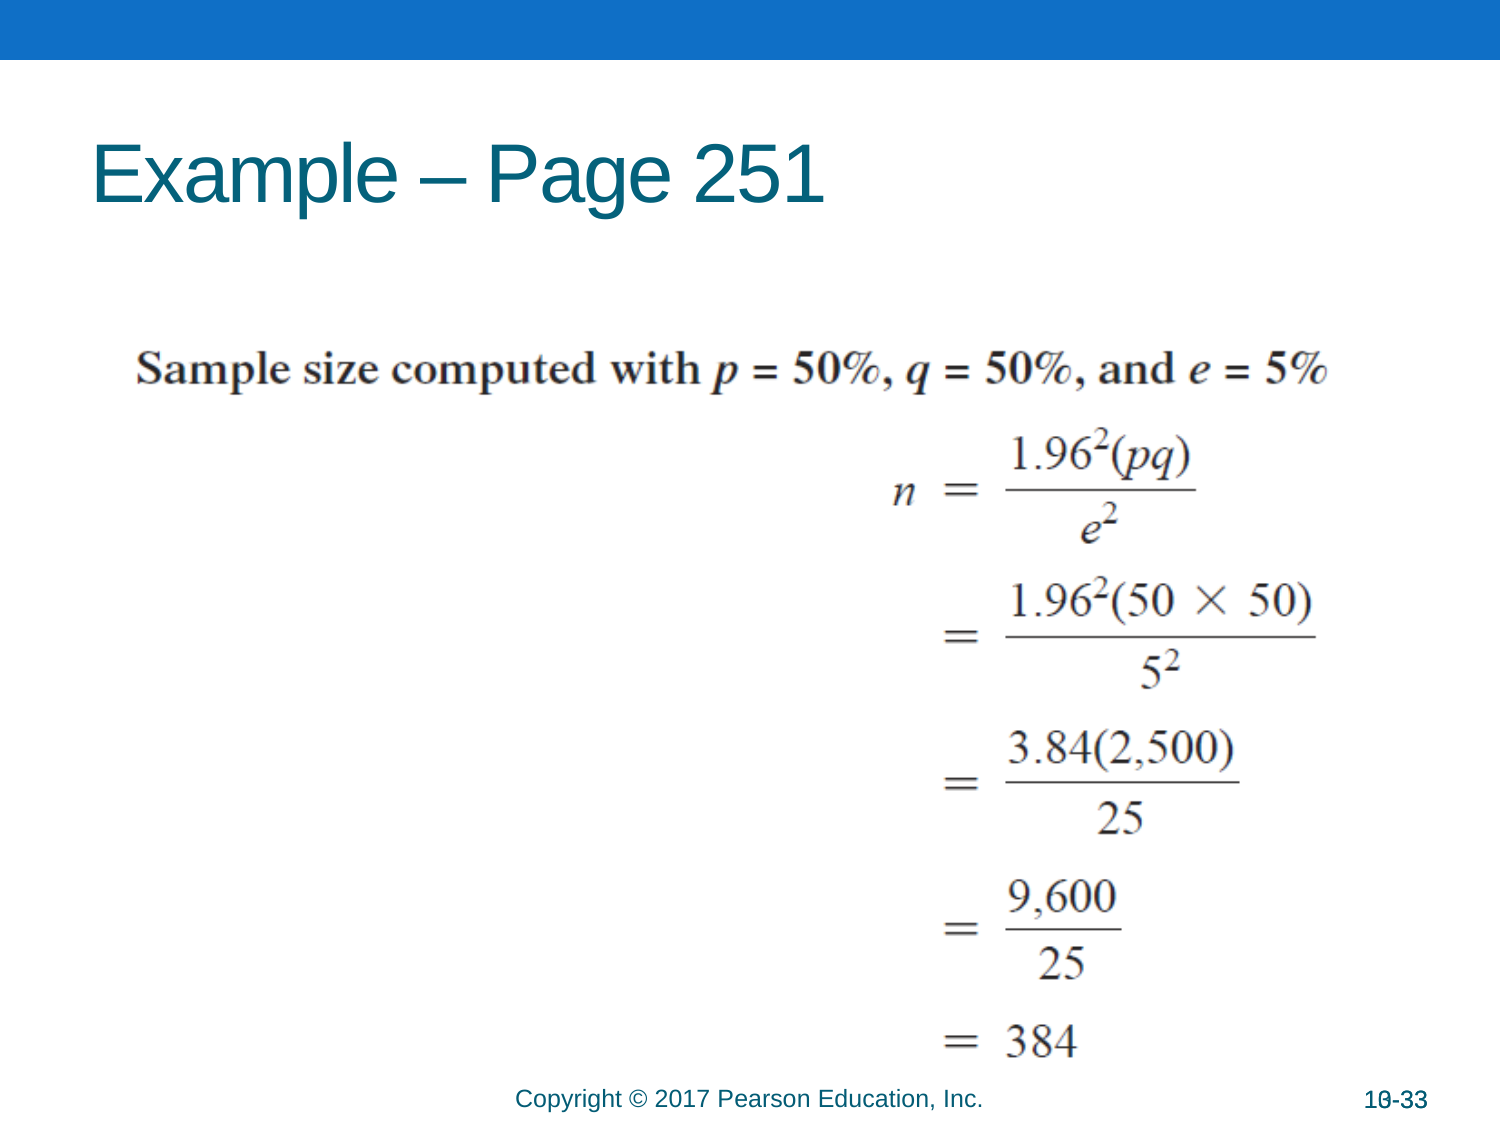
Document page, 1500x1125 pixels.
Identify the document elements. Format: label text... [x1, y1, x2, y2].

title Example – Page 251 [75, 87, 1425, 250]
picture [641, 1100, 647, 1107]
picture [62, 337, 1387, 1075]
